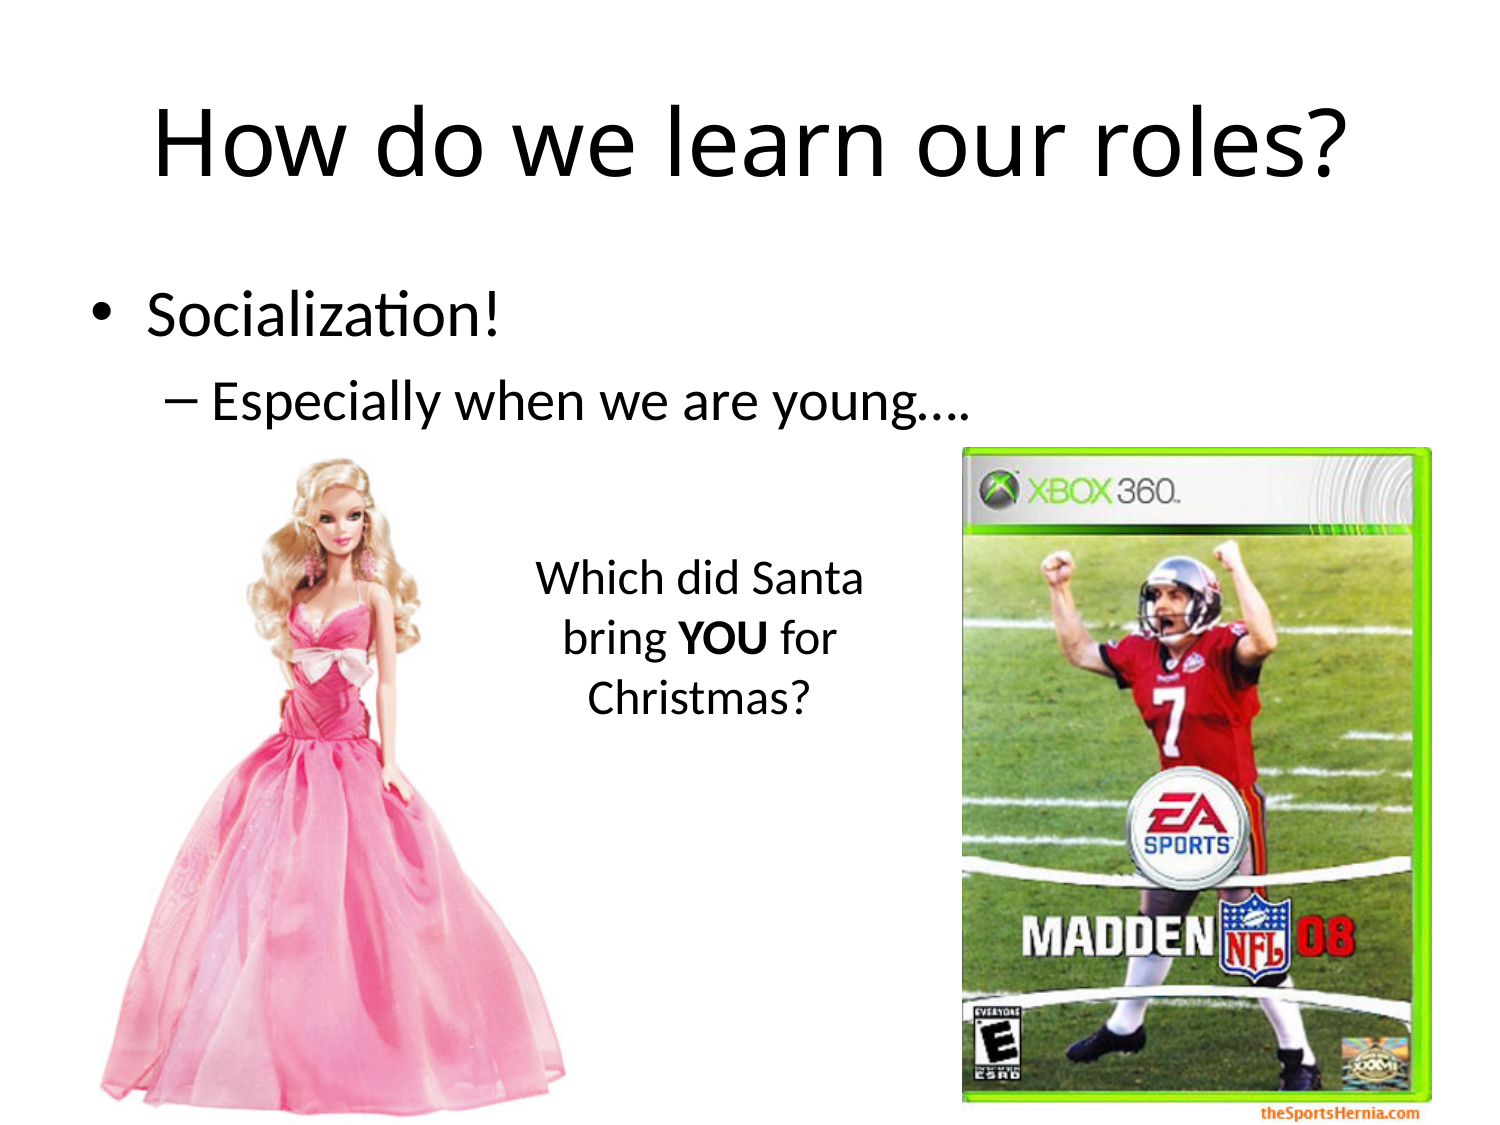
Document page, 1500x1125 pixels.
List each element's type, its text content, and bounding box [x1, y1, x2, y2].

title How do we learn our roles? [75, 45, 1425, 233]
text_box Which did Santa bring YOU for Christmas? [598, 537, 900, 733]
picture [962, 446, 1432, 1125]
picture [87, 449, 595, 1125]
list Socialization! Especially when we are young…. [75, 262, 1425, 1005]
